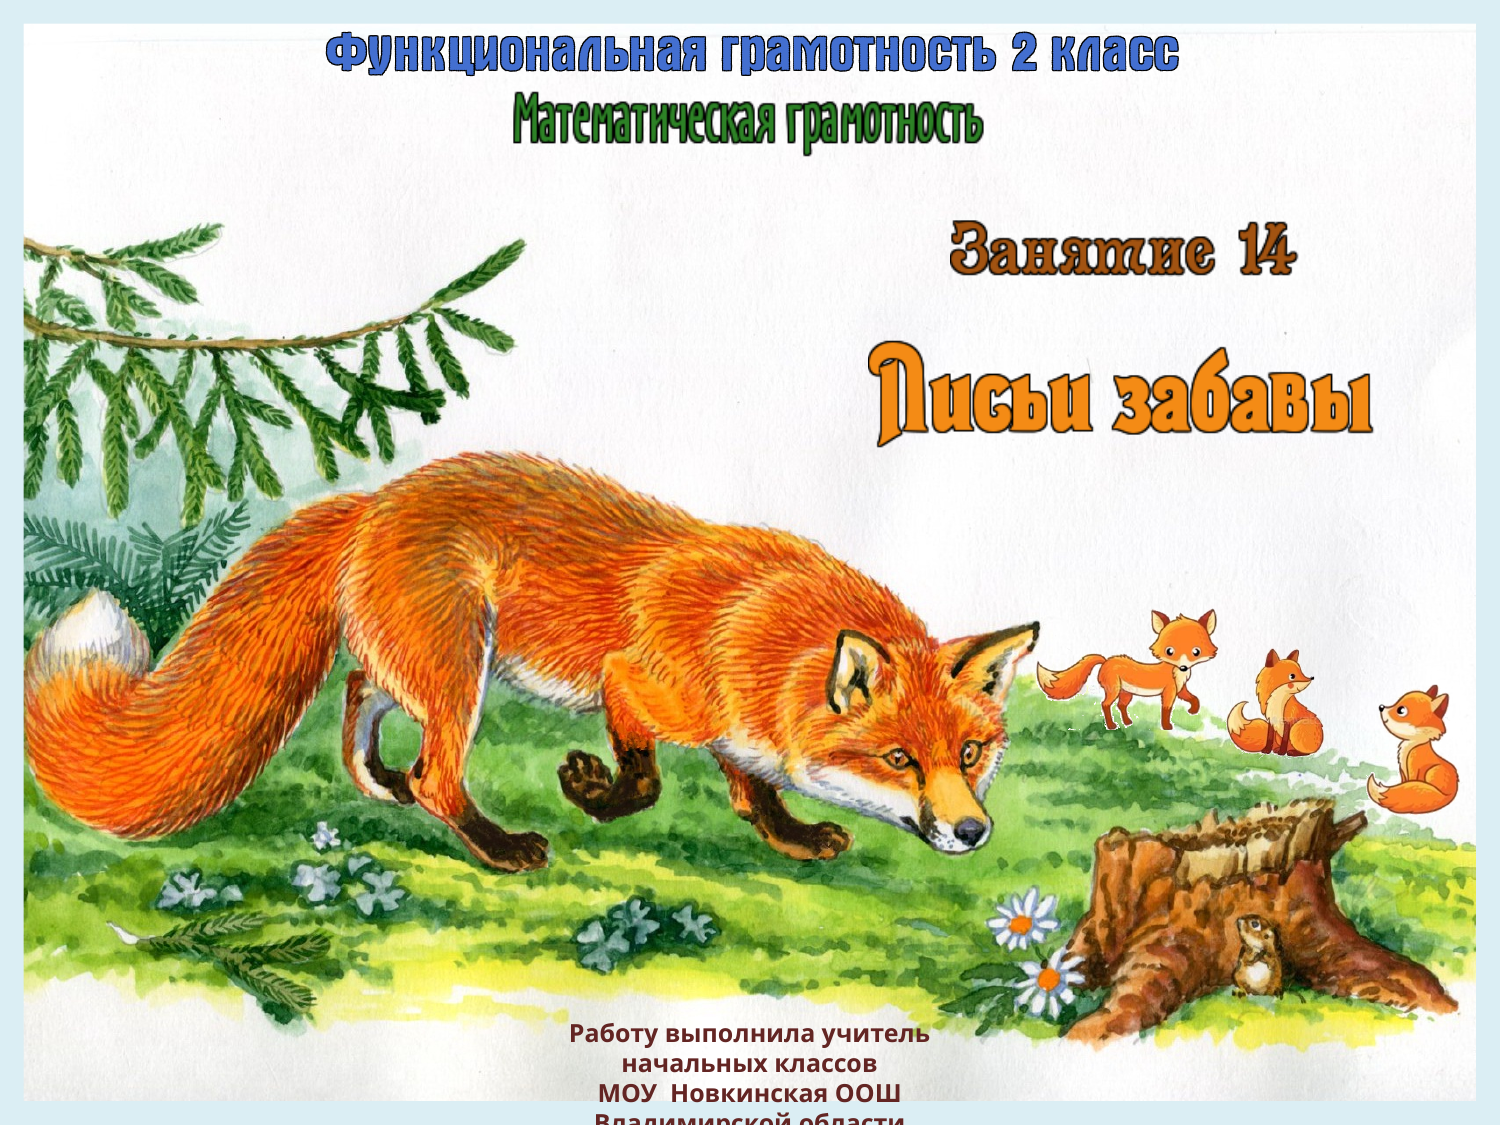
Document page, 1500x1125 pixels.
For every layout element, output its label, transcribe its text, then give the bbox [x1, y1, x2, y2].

picture [24, 24, 1476, 1101]
text_box Работу выполнила учитель начальных классов МОУ Новкинская ООШ Владимирской области Курова Татьяна Владимировна [498, 999, 1001, 1125]
